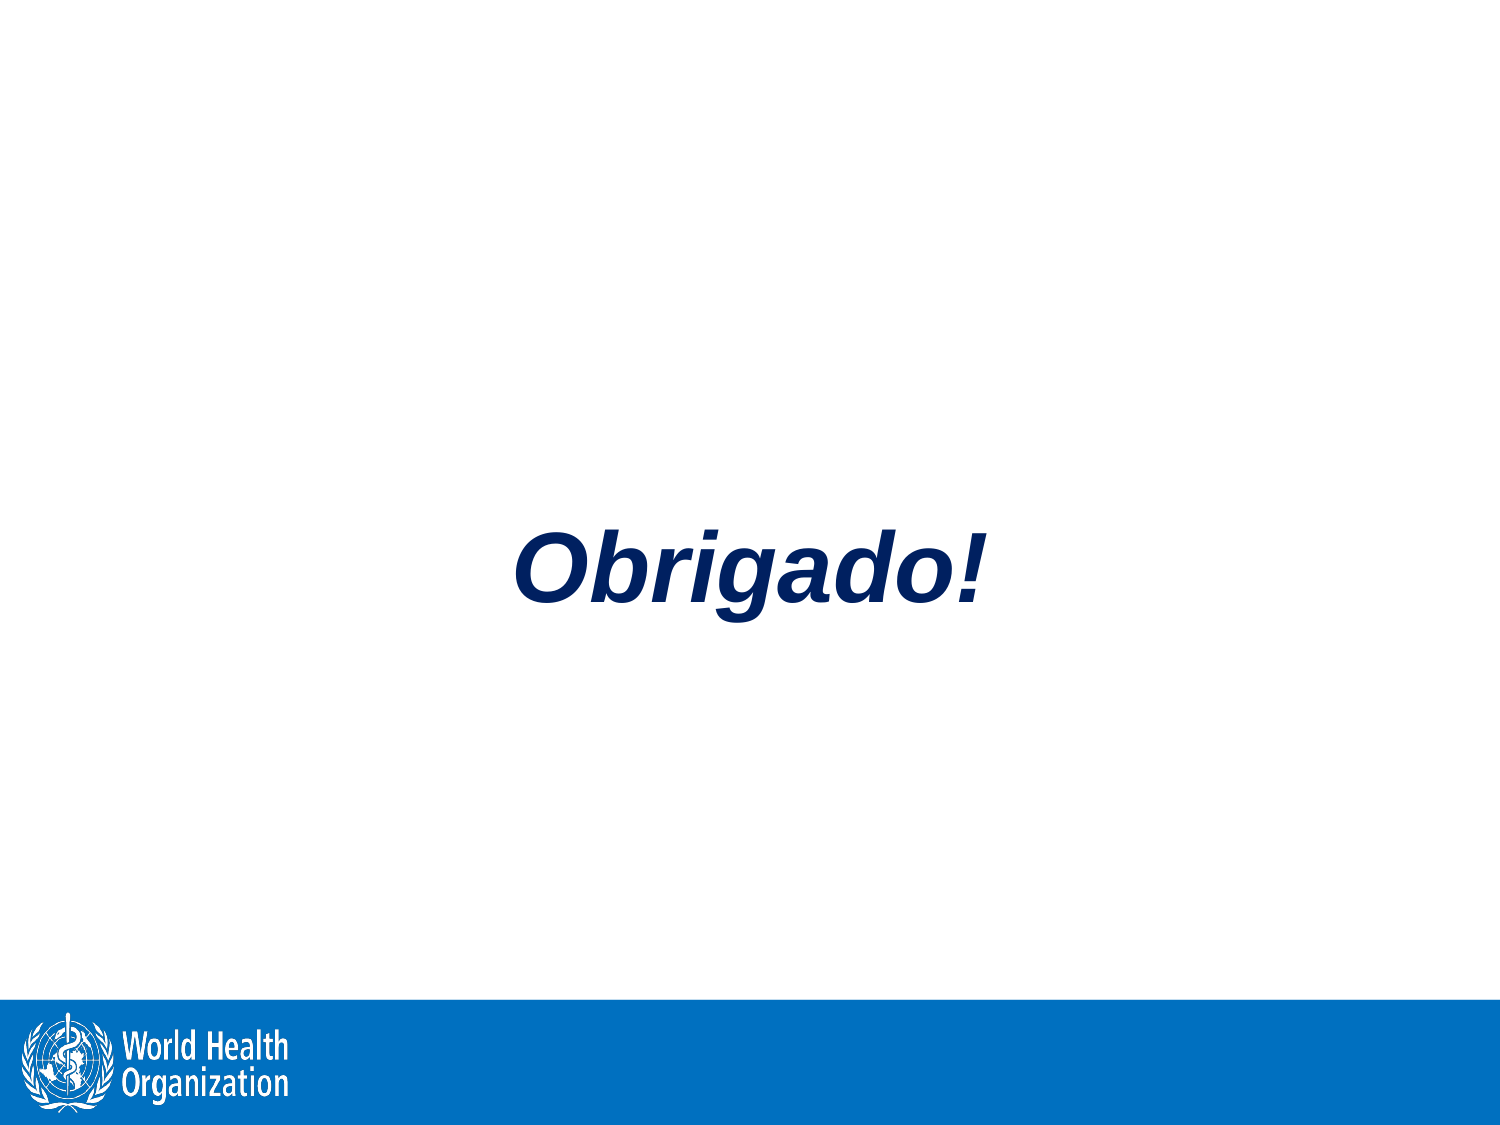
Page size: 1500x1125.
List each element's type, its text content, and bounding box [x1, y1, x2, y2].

picture [21, 1012, 288, 1113]
title Obrigado! [112, 441, 1388, 683]
